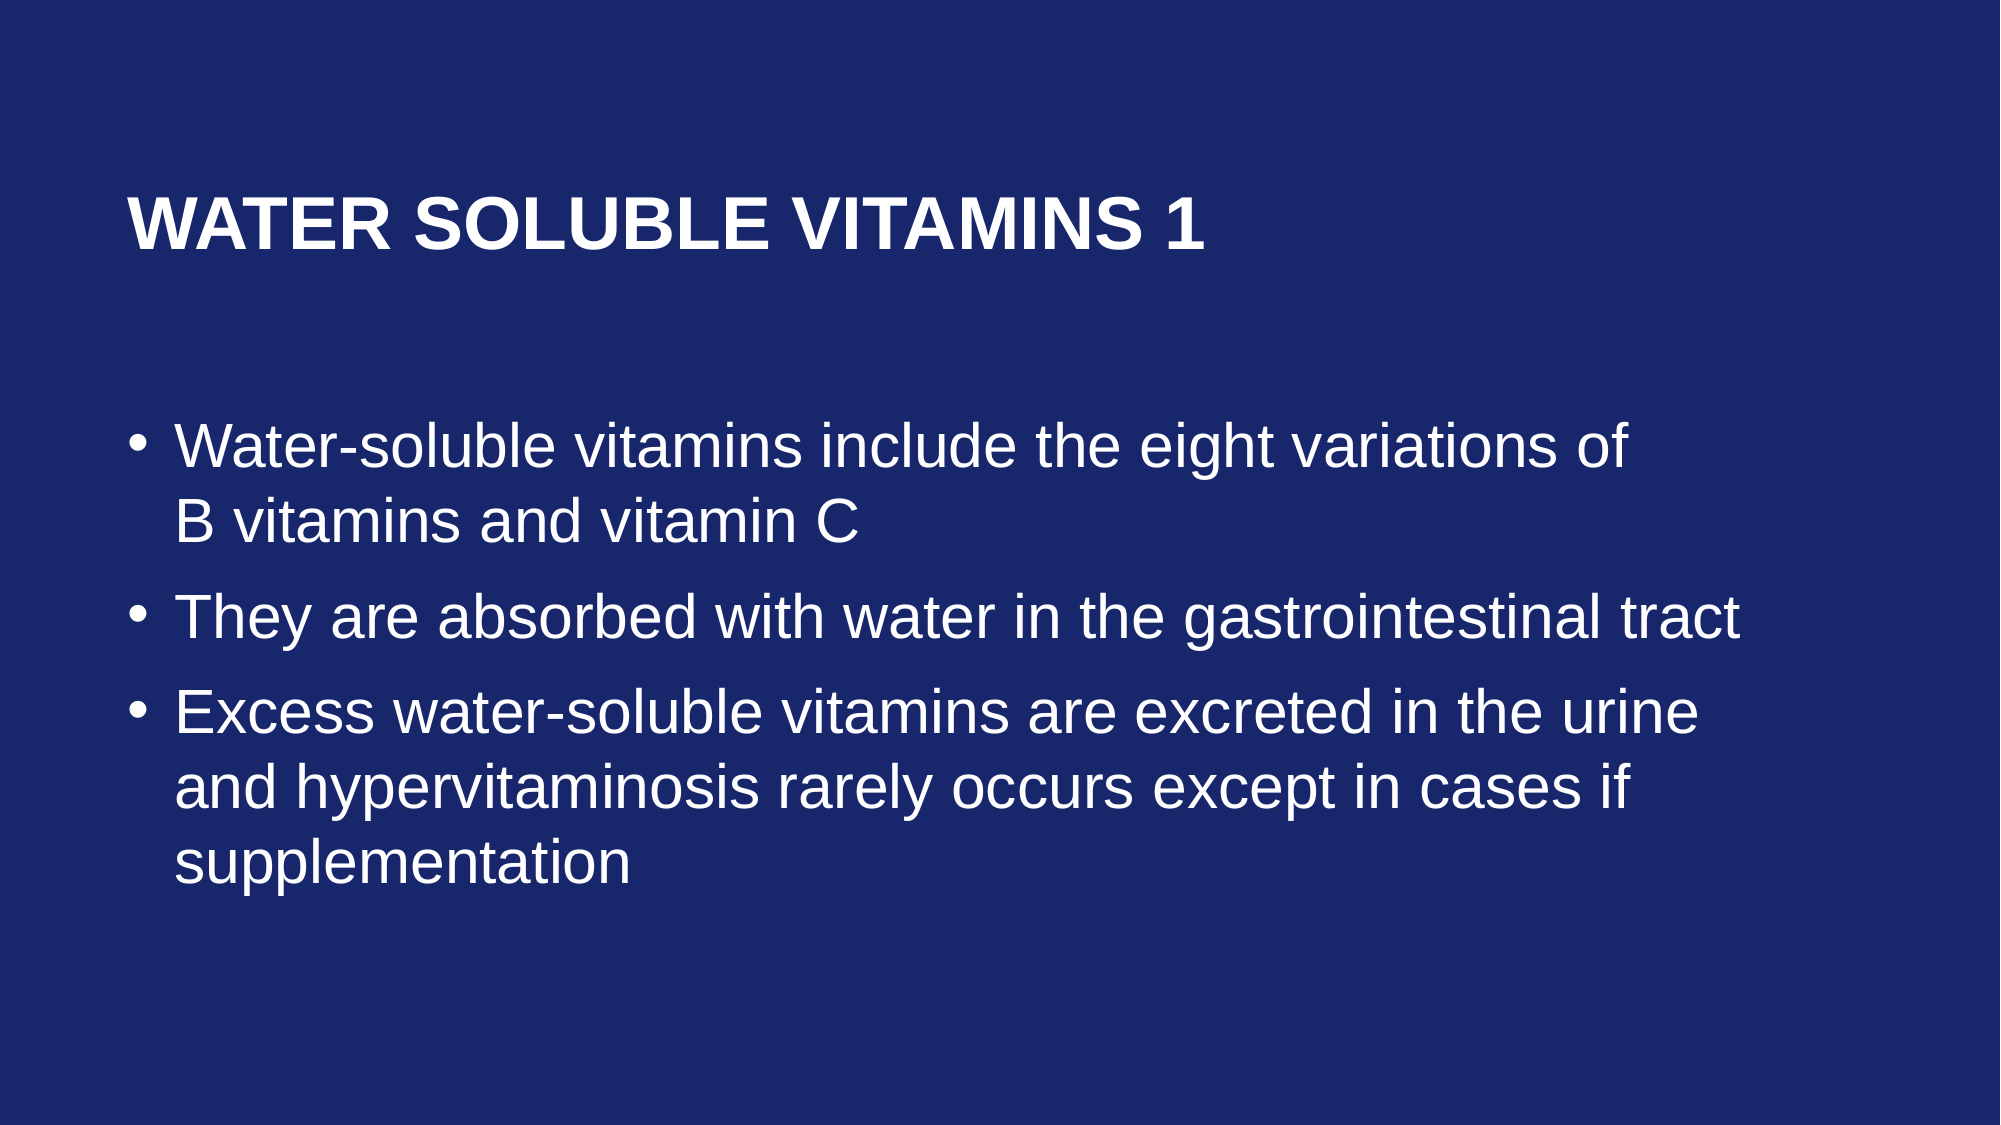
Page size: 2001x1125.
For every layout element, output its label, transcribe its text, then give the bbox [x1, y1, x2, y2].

list Water-soluble vitamins include the eight variations of B vitamins and vitamin C They are absorbed with water in the gastrointestinal tract Excess water-soluble vitamins are excreted in the urine and hypervitaminosis rarely occurs except in cases if supplementation [112, 351, 1775, 950]
title Water soluble Vitamins 1 [112, 99, 1775, 339]
